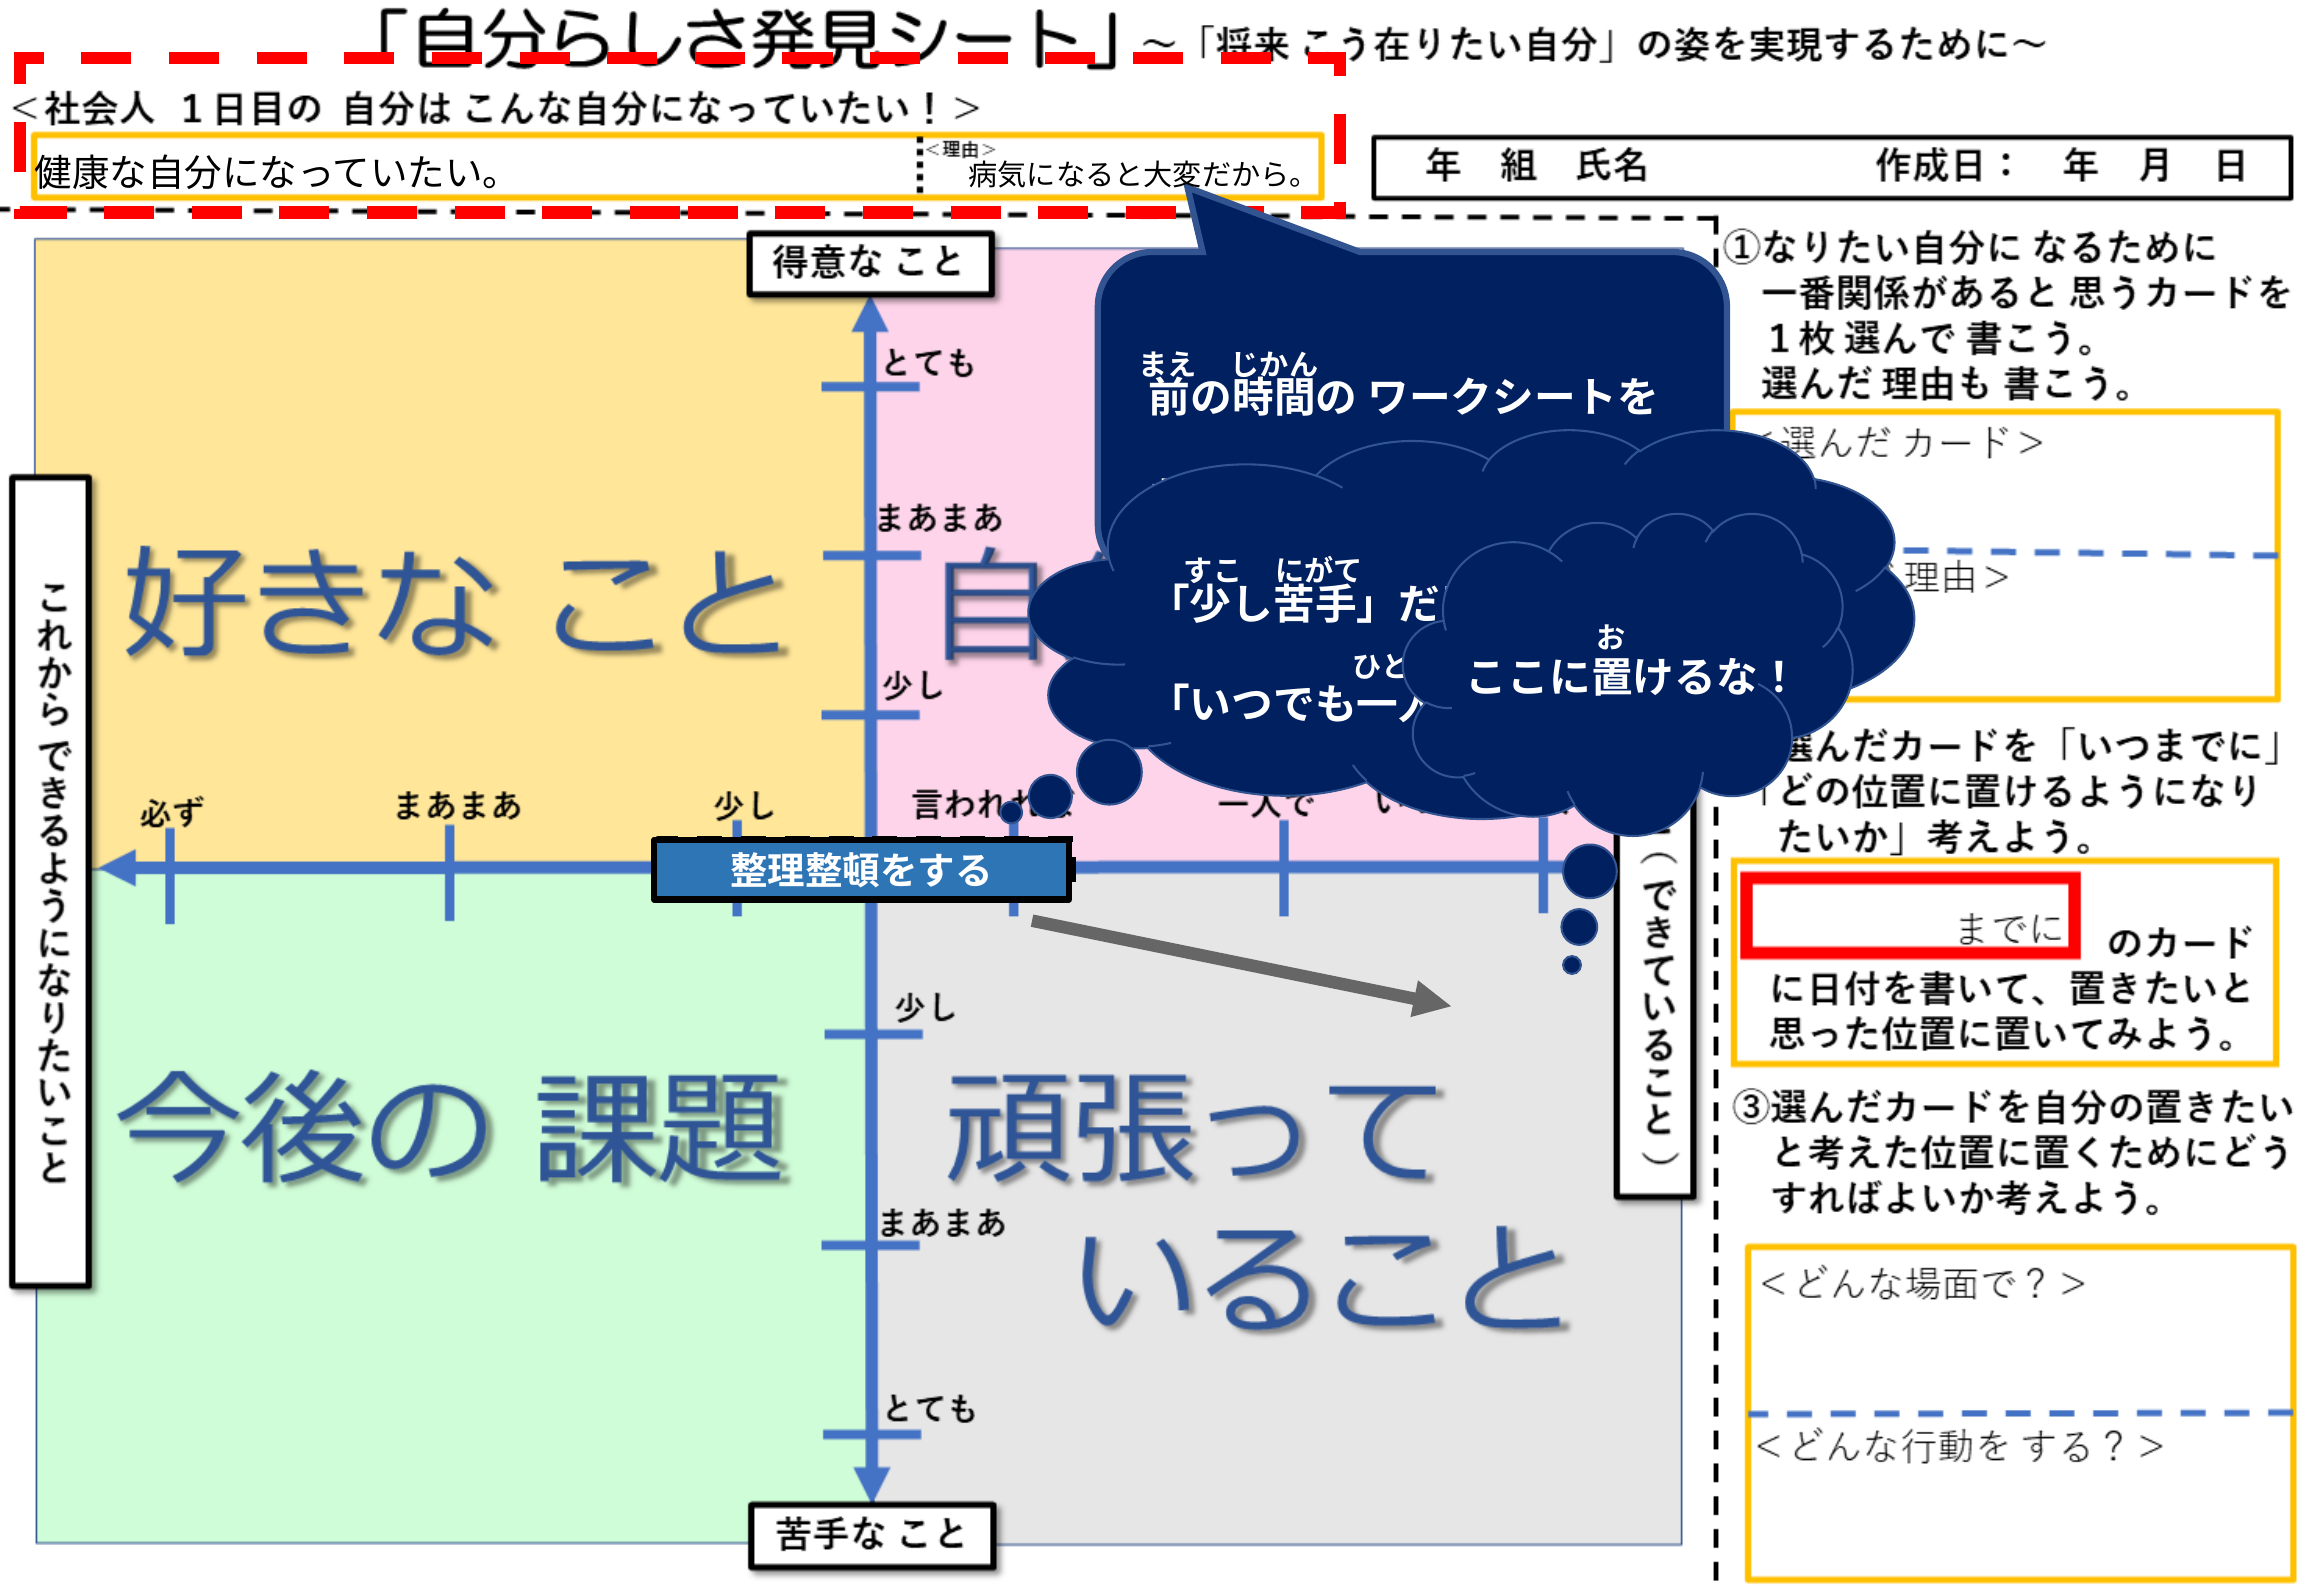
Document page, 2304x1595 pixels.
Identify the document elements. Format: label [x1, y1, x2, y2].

text_box [1402, 512, 1853, 835]
text_box [1029, 428, 1915, 818]
text_box [1032, 920, 1452, 1007]
text_box [1097, 251, 1761, 428]
picture [0, 0, 2303, 1595]
